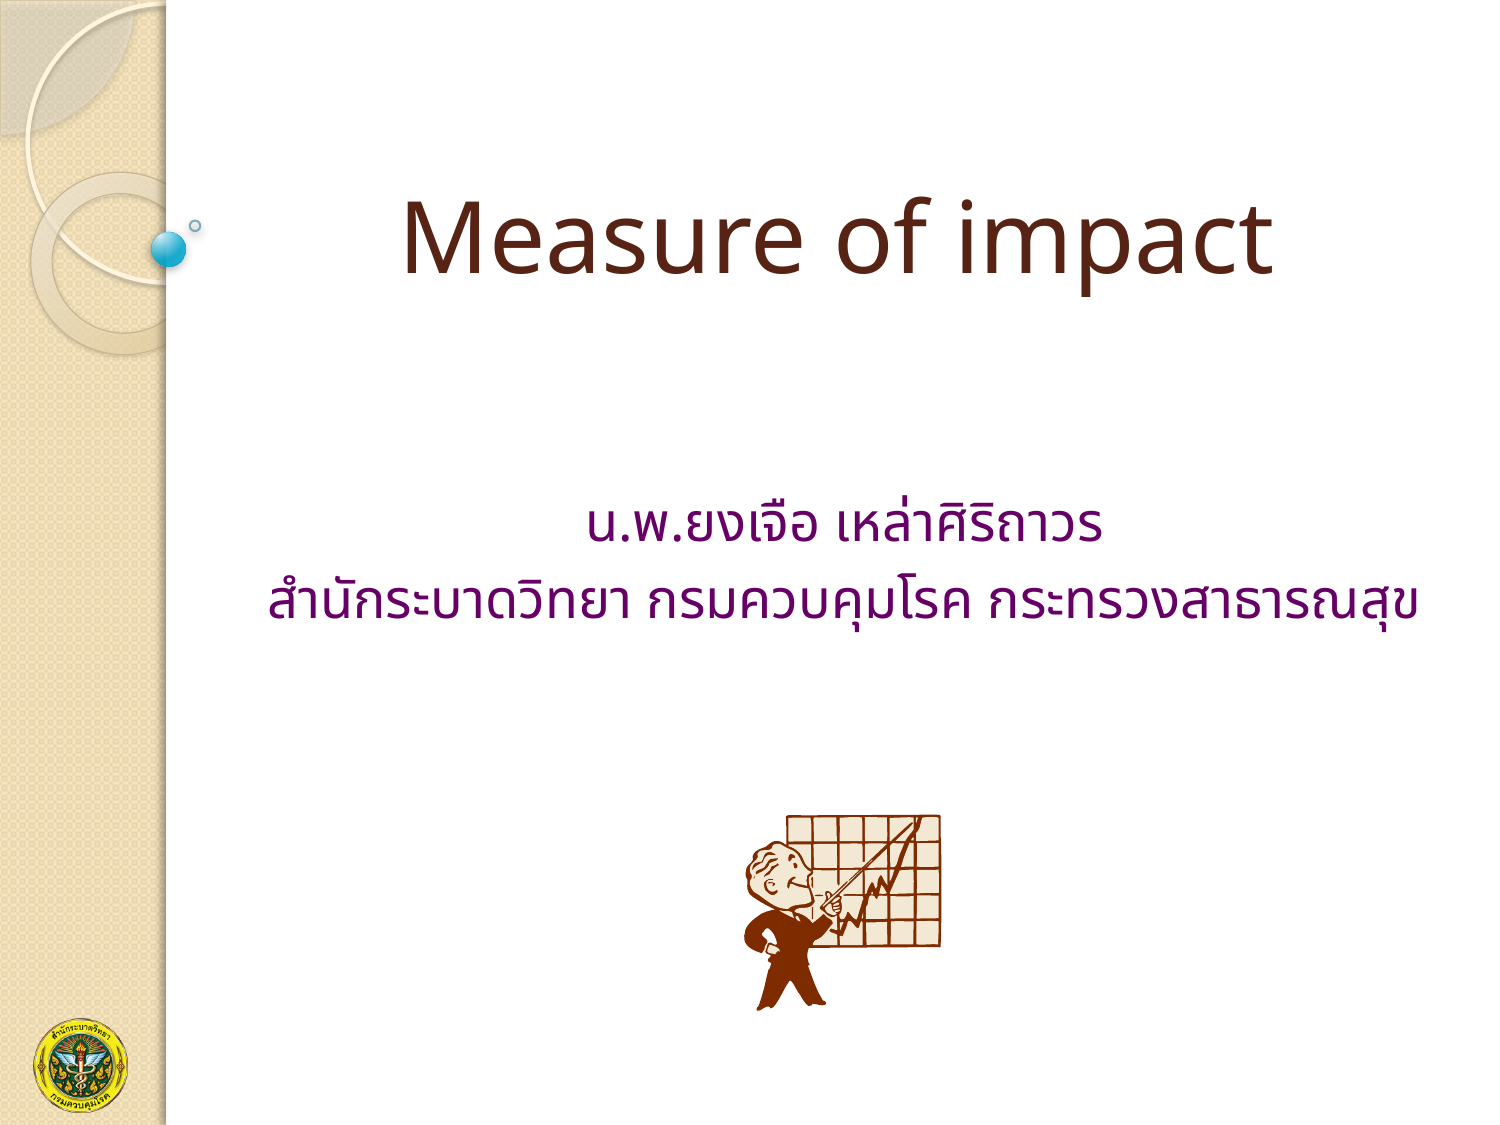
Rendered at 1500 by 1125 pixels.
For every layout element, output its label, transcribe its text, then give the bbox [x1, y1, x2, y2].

subtitle น.พ.ยงเจือ เหล่าศิริถาวร สำนักระบาดวิทยา กรมควบคุมโรค กระทรวงสาธารณสุข [234, 486, 1450, 646]
picture [33, 1018, 128, 1113]
picture [743, 814, 943, 1012]
title Measure of impact [215, 59, 1459, 301]
